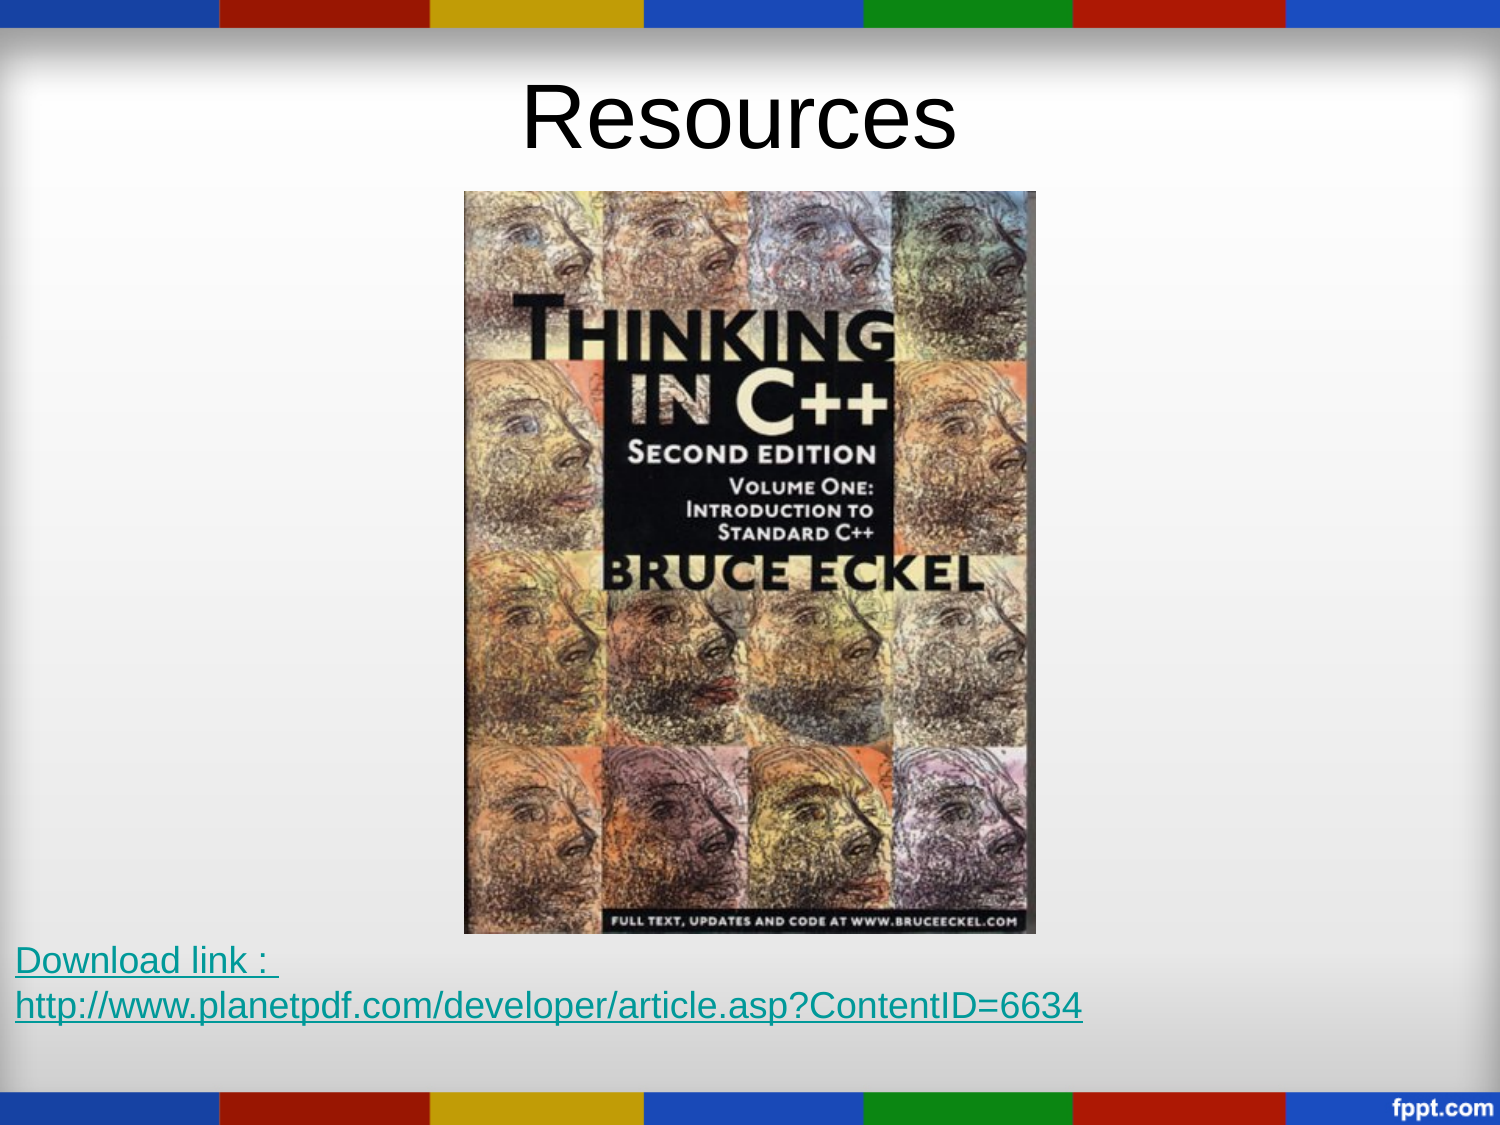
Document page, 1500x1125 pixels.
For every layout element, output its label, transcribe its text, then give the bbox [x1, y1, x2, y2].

text_box Download link : http://www.planetpdf.com/developer/article.asp?ContentID=6634 [0, 928, 1241, 1079]
title Resources [64, 30, 1416, 193]
picture [0, 0, 1500, 1125]
